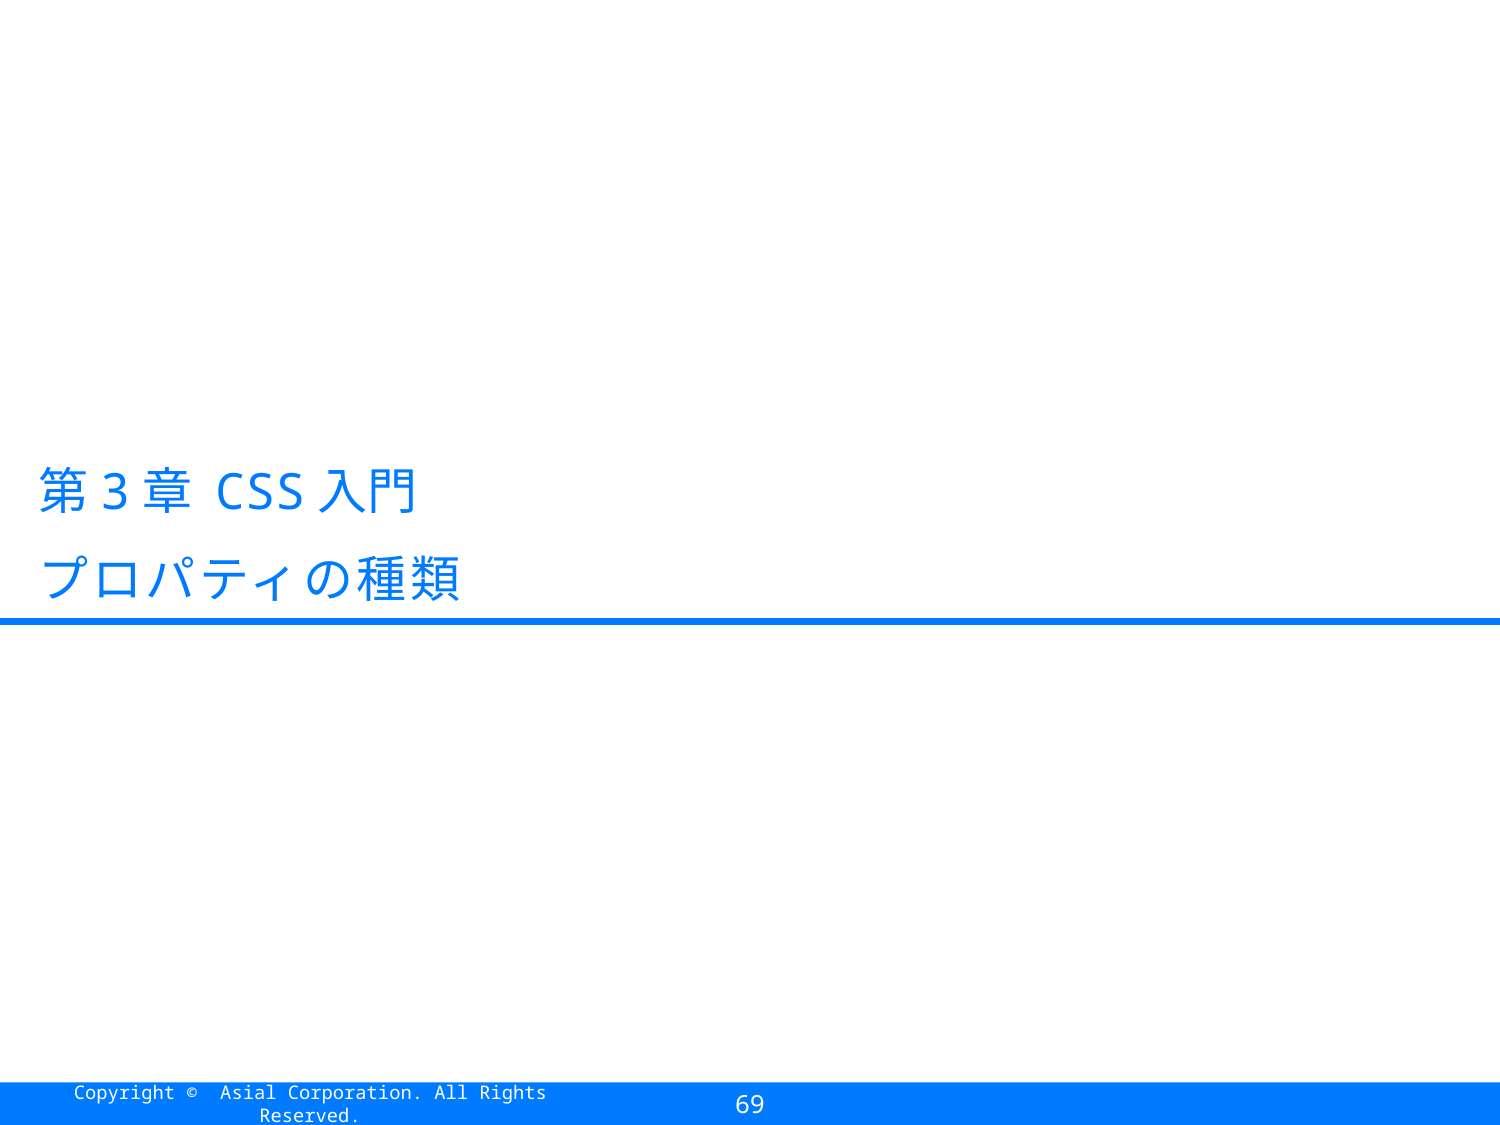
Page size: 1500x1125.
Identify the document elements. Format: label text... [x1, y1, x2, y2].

title プロパティの種類 [23, 538, 1500, 616]
slide_number 69 [581, 1075, 919, 1125]
list 第3章 CSS入門 [23, 444, 1500, 536]
